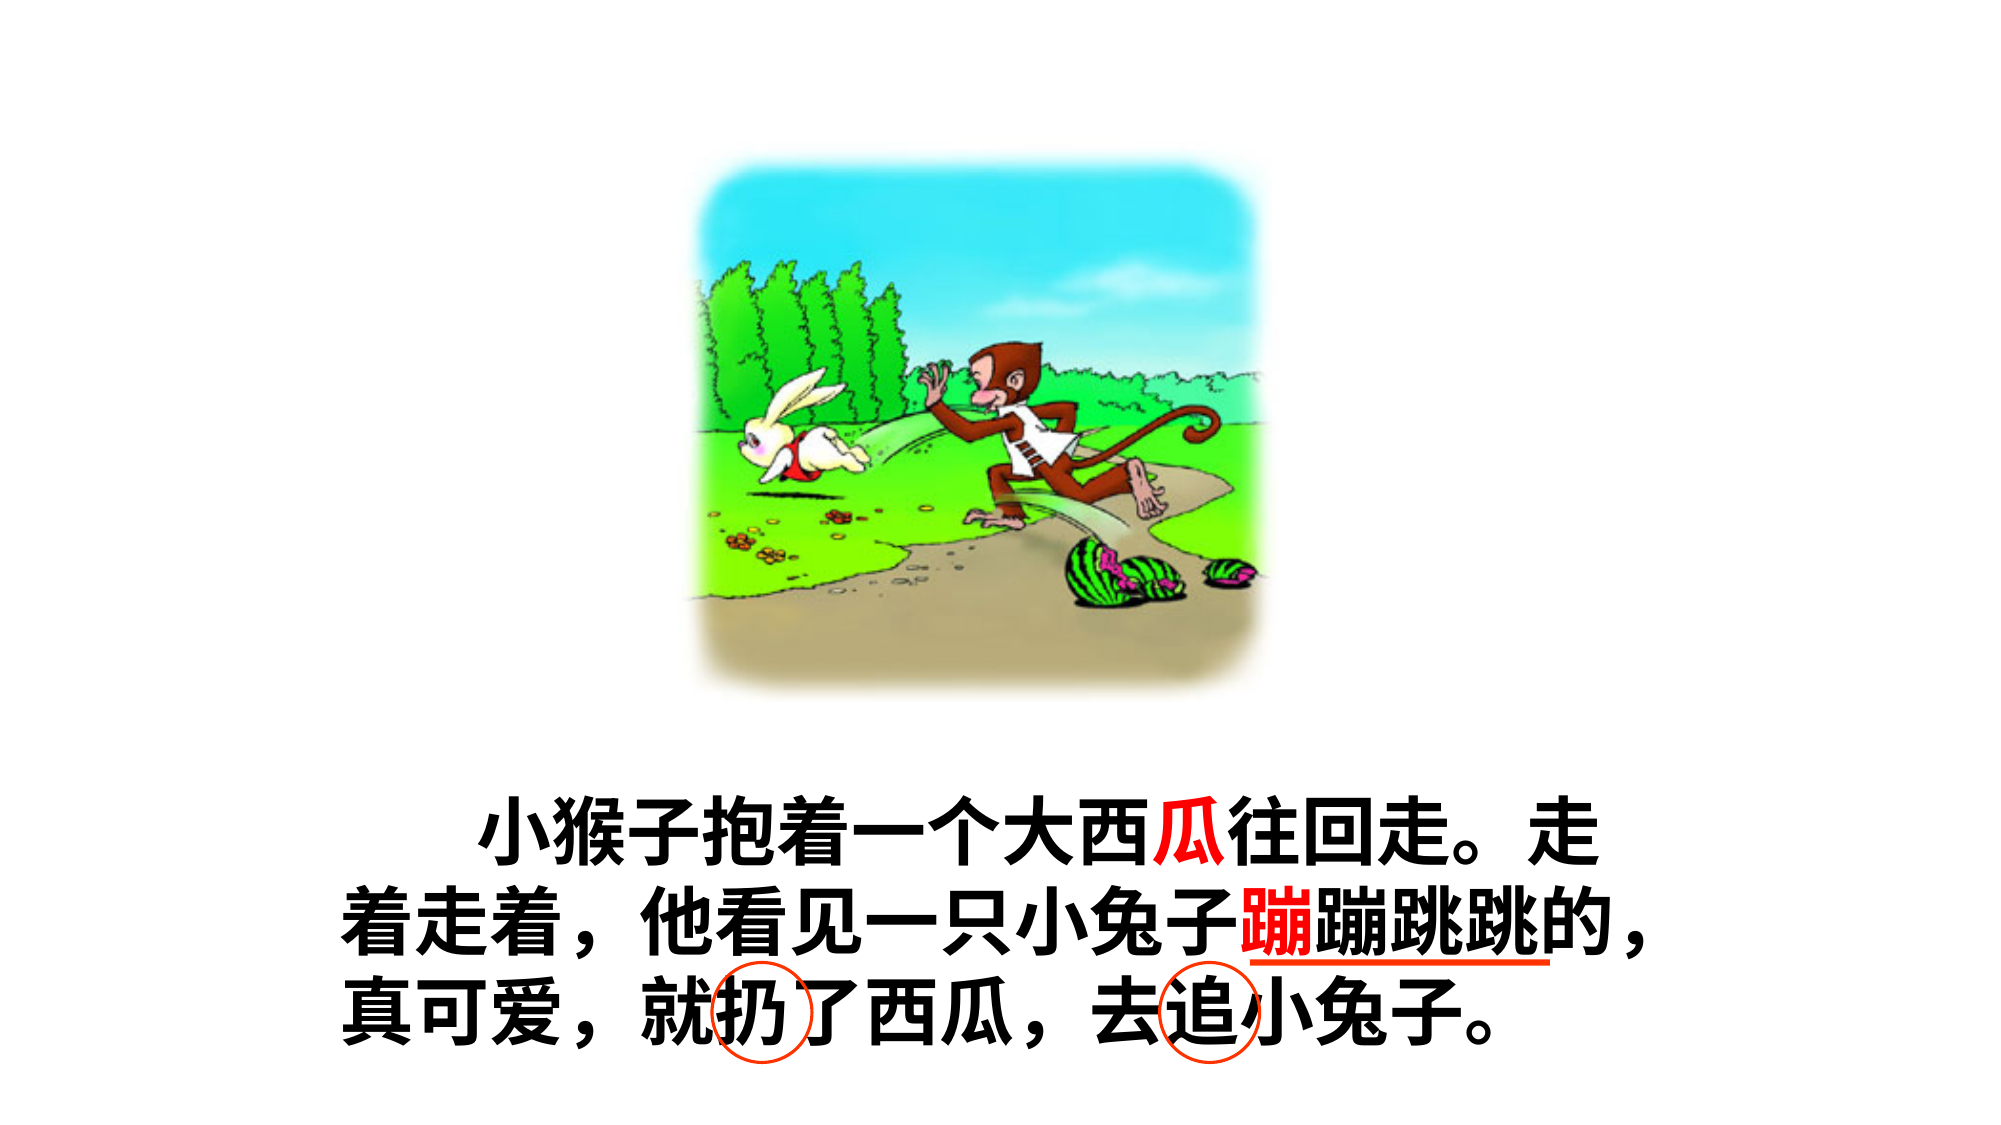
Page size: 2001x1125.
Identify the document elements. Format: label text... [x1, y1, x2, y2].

text_box 小猴子抱着一个大西瓜往回走。走着走着，他看见一只小兔子蹦蹦跳跳的，真可爱，就扔了西瓜，去追小兔子。 [324, 777, 1650, 1062]
text_box [1159, 962, 1260, 1063]
picture [661, 127, 1279, 702]
text_box [711, 962, 812, 1063]
